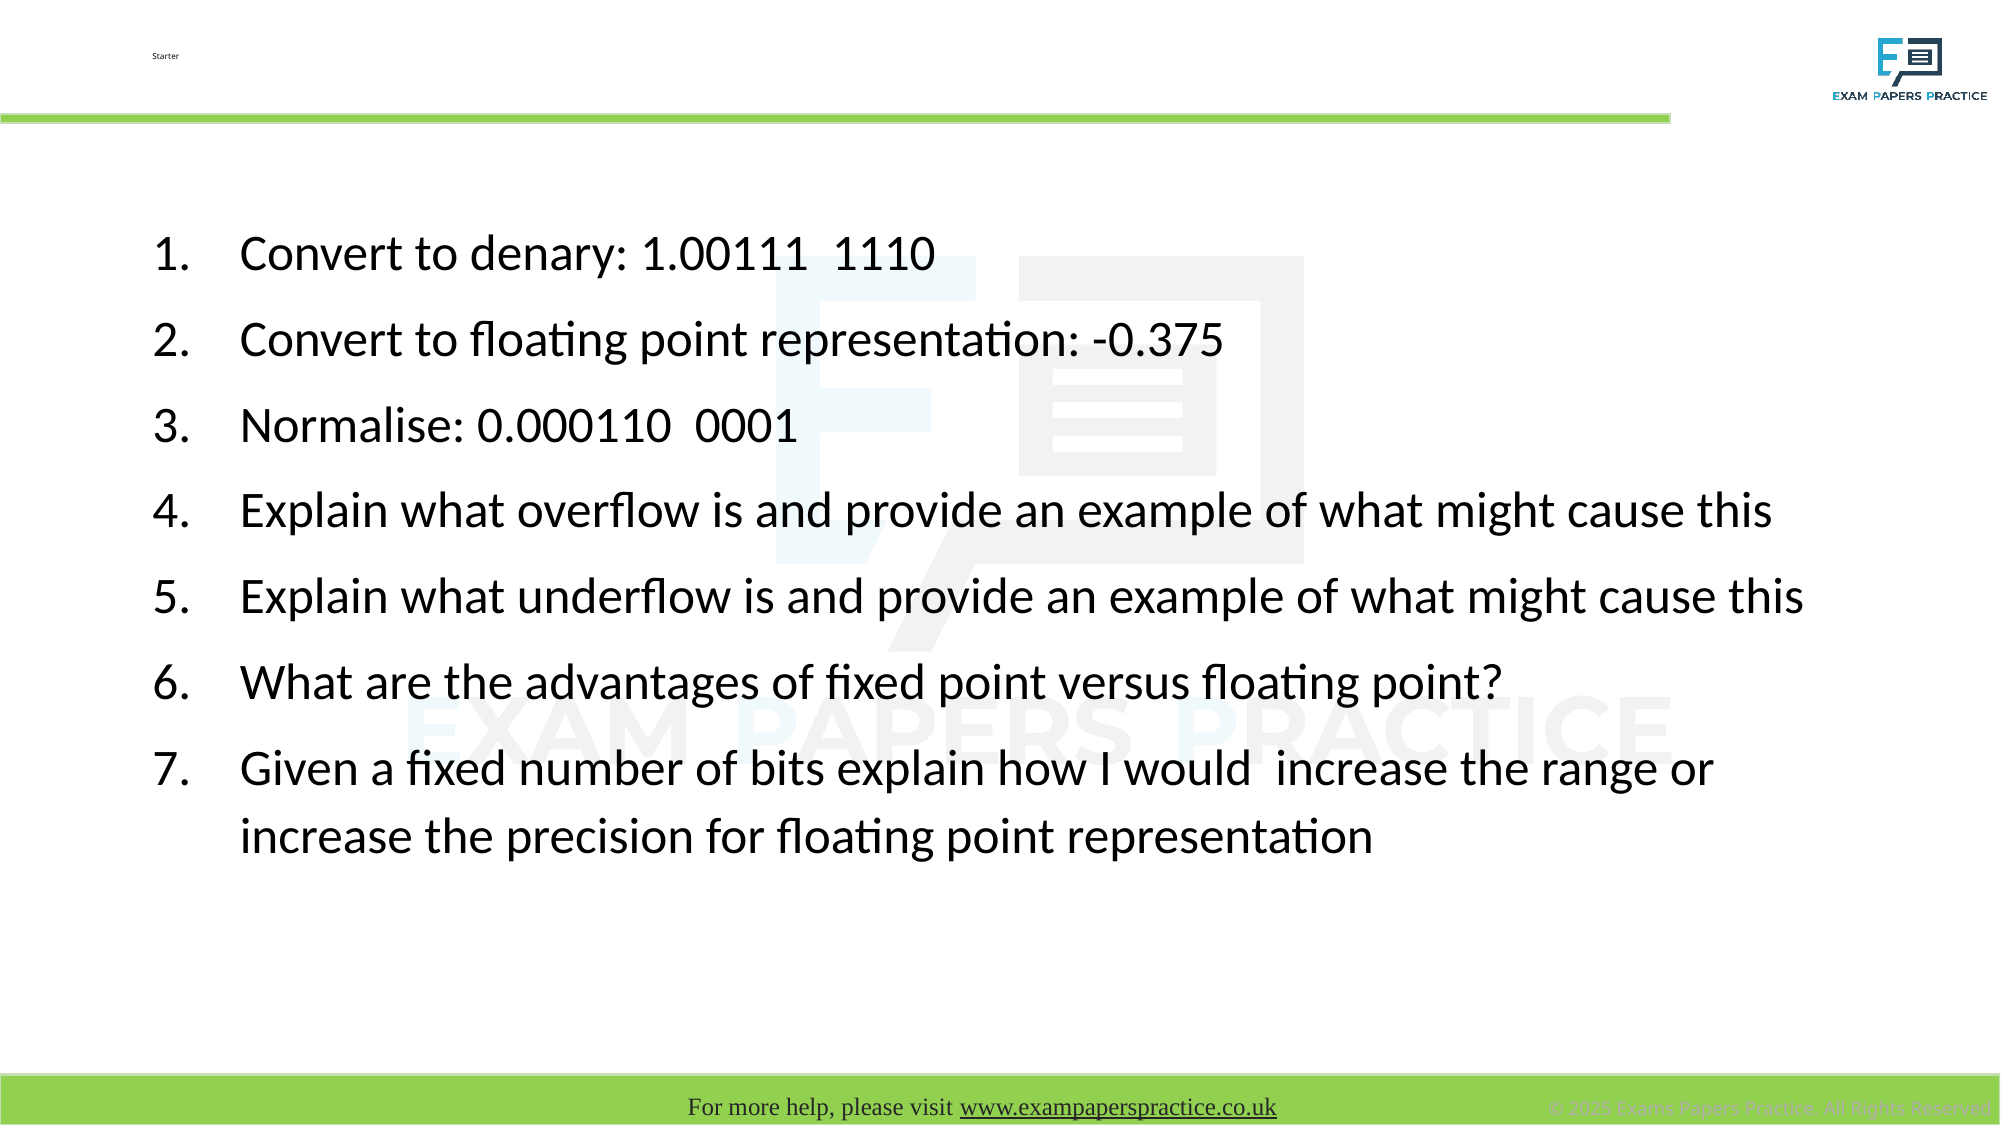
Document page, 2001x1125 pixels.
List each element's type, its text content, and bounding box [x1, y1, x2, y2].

list Convert to denary: 1.00111 1110 Convert to floating point representation: -0.375 Normalise: 0.000110 0001 Explain what overflow is and provide an example of what might cause this Explain what underflow is and provide an example of what might cause this What are the advantages of fixed point versus floating point? Given a fixed number of bits explain how I would increase the range or increase the precision for floating point representation [137, 205, 1863, 920]
title Starter [137, 44, 1863, 70]
